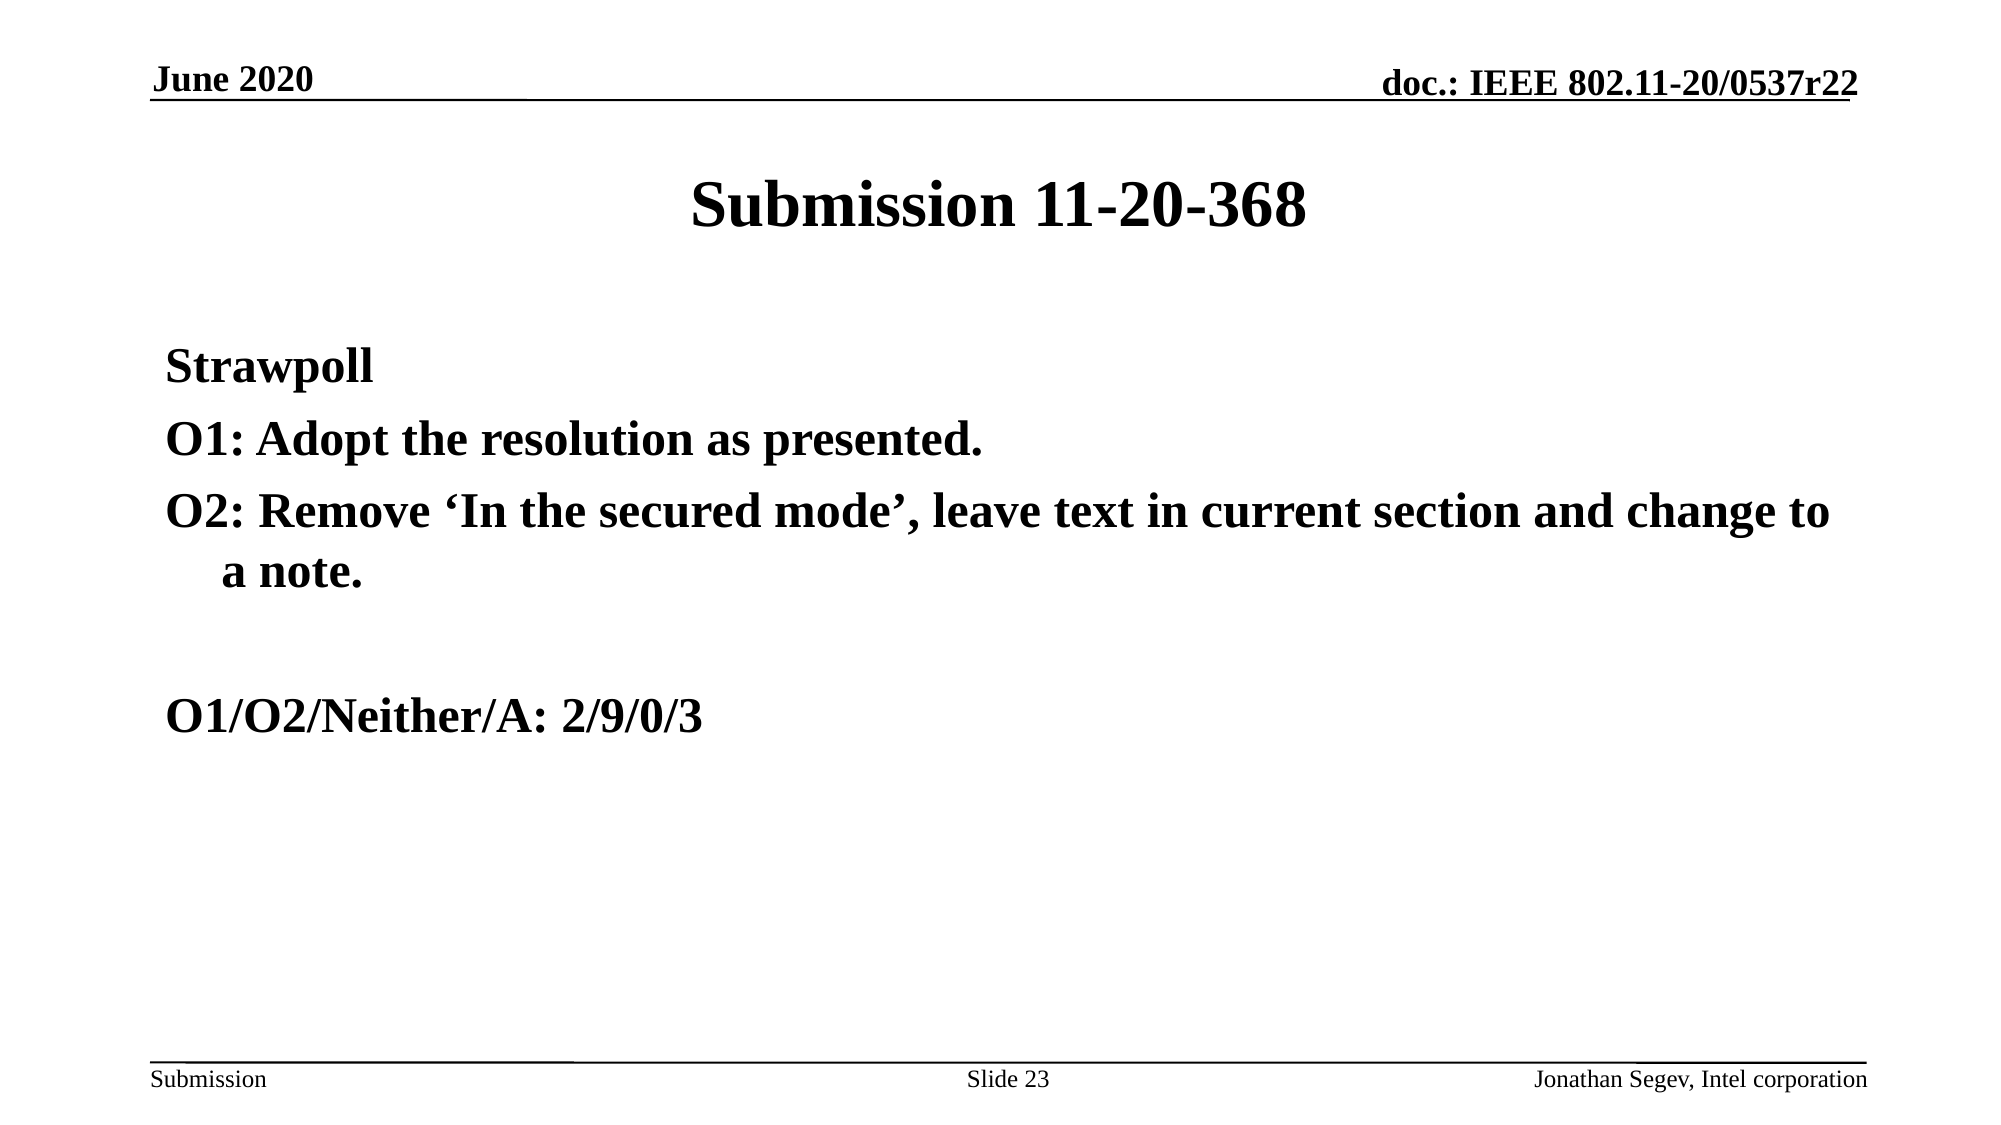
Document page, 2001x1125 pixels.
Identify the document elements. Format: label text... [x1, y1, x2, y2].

list Strawpoll O1: Adopt the resolution as presented. O2: Remove ‘In the secured mode’, leave text in current section and change to a note. O1/O2/Neither/A: 2/9/0/3 [149, 324, 1850, 1000]
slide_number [152, 54, 563, 100]
slide_number Slide 23 [950, 1061, 1067, 1123]
title Submission 11-20-368 [149, 112, 1850, 288]
footer Jonathan Segev, Intel corporation [1171, 1061, 1869, 1093]
